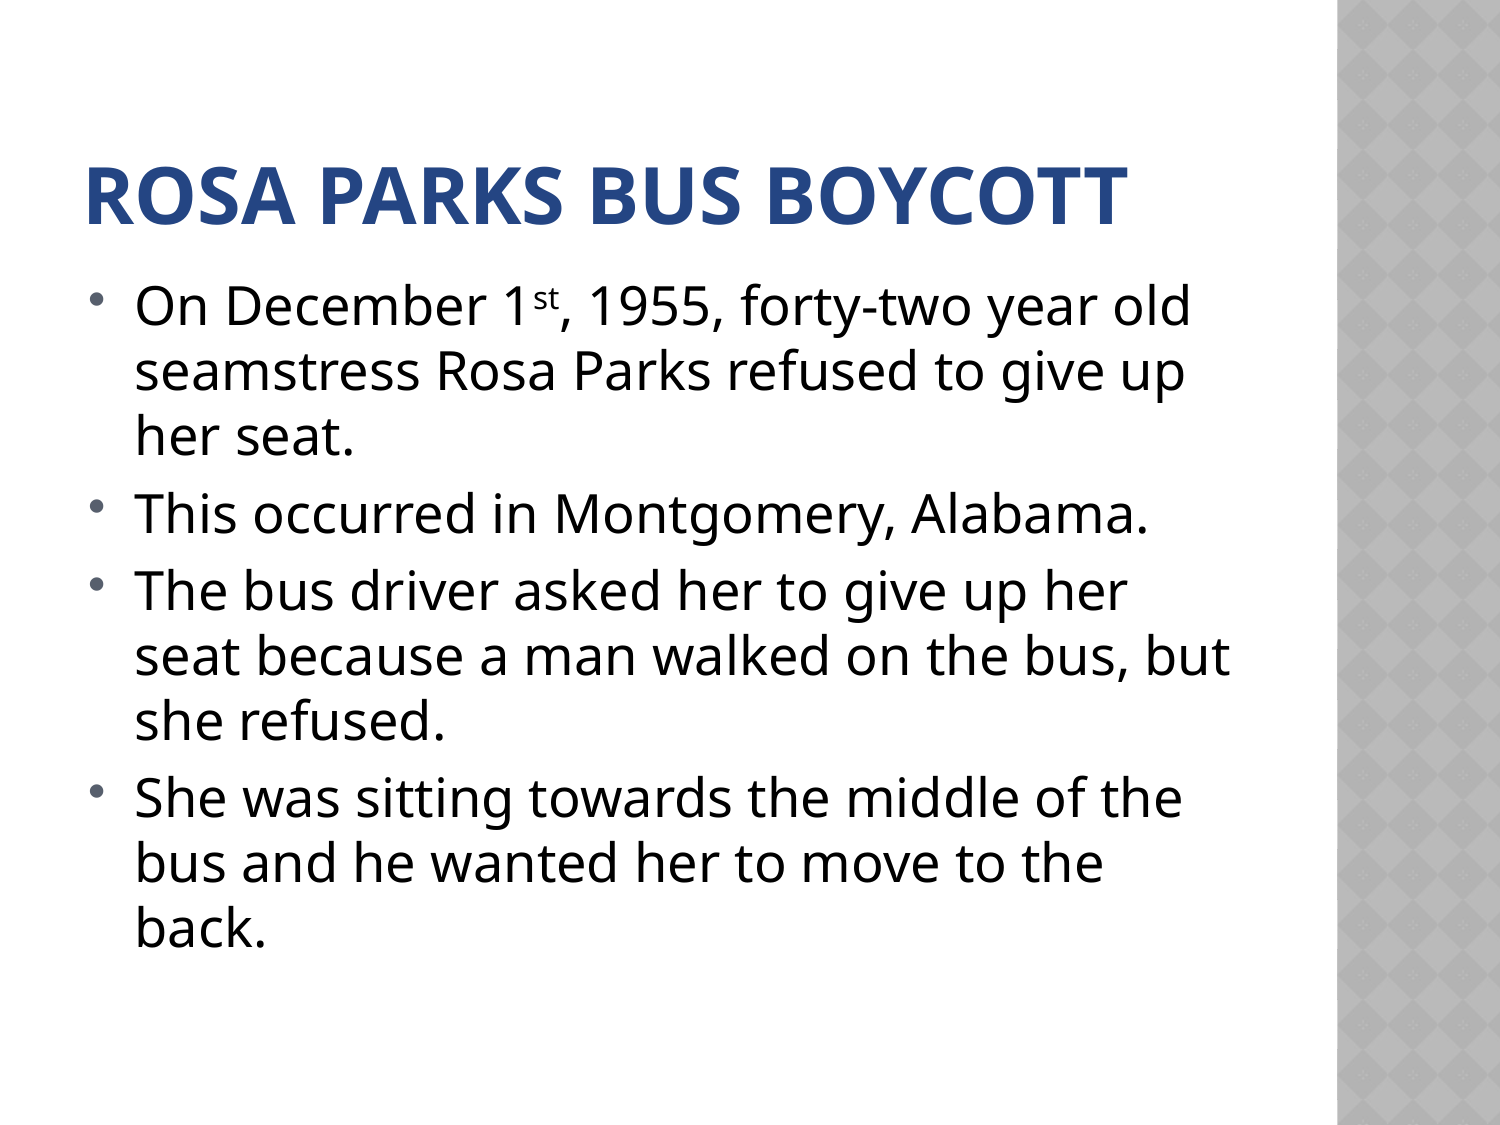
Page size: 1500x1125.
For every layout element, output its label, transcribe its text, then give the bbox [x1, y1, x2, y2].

list On December 1st, 1955, forty-two year old seamstress Rosa Parks refused to give up her seat. This occurred in Montgomery, Alabama. The bus driver asked her to give up her seat because a man walked on the bus, but she refused. She was sitting towards the middle of the bus and he wanted her to move to the back. [74, 263, 1263, 1060]
title Rosa Parks Bus boycott [75, 52, 1263, 240]
